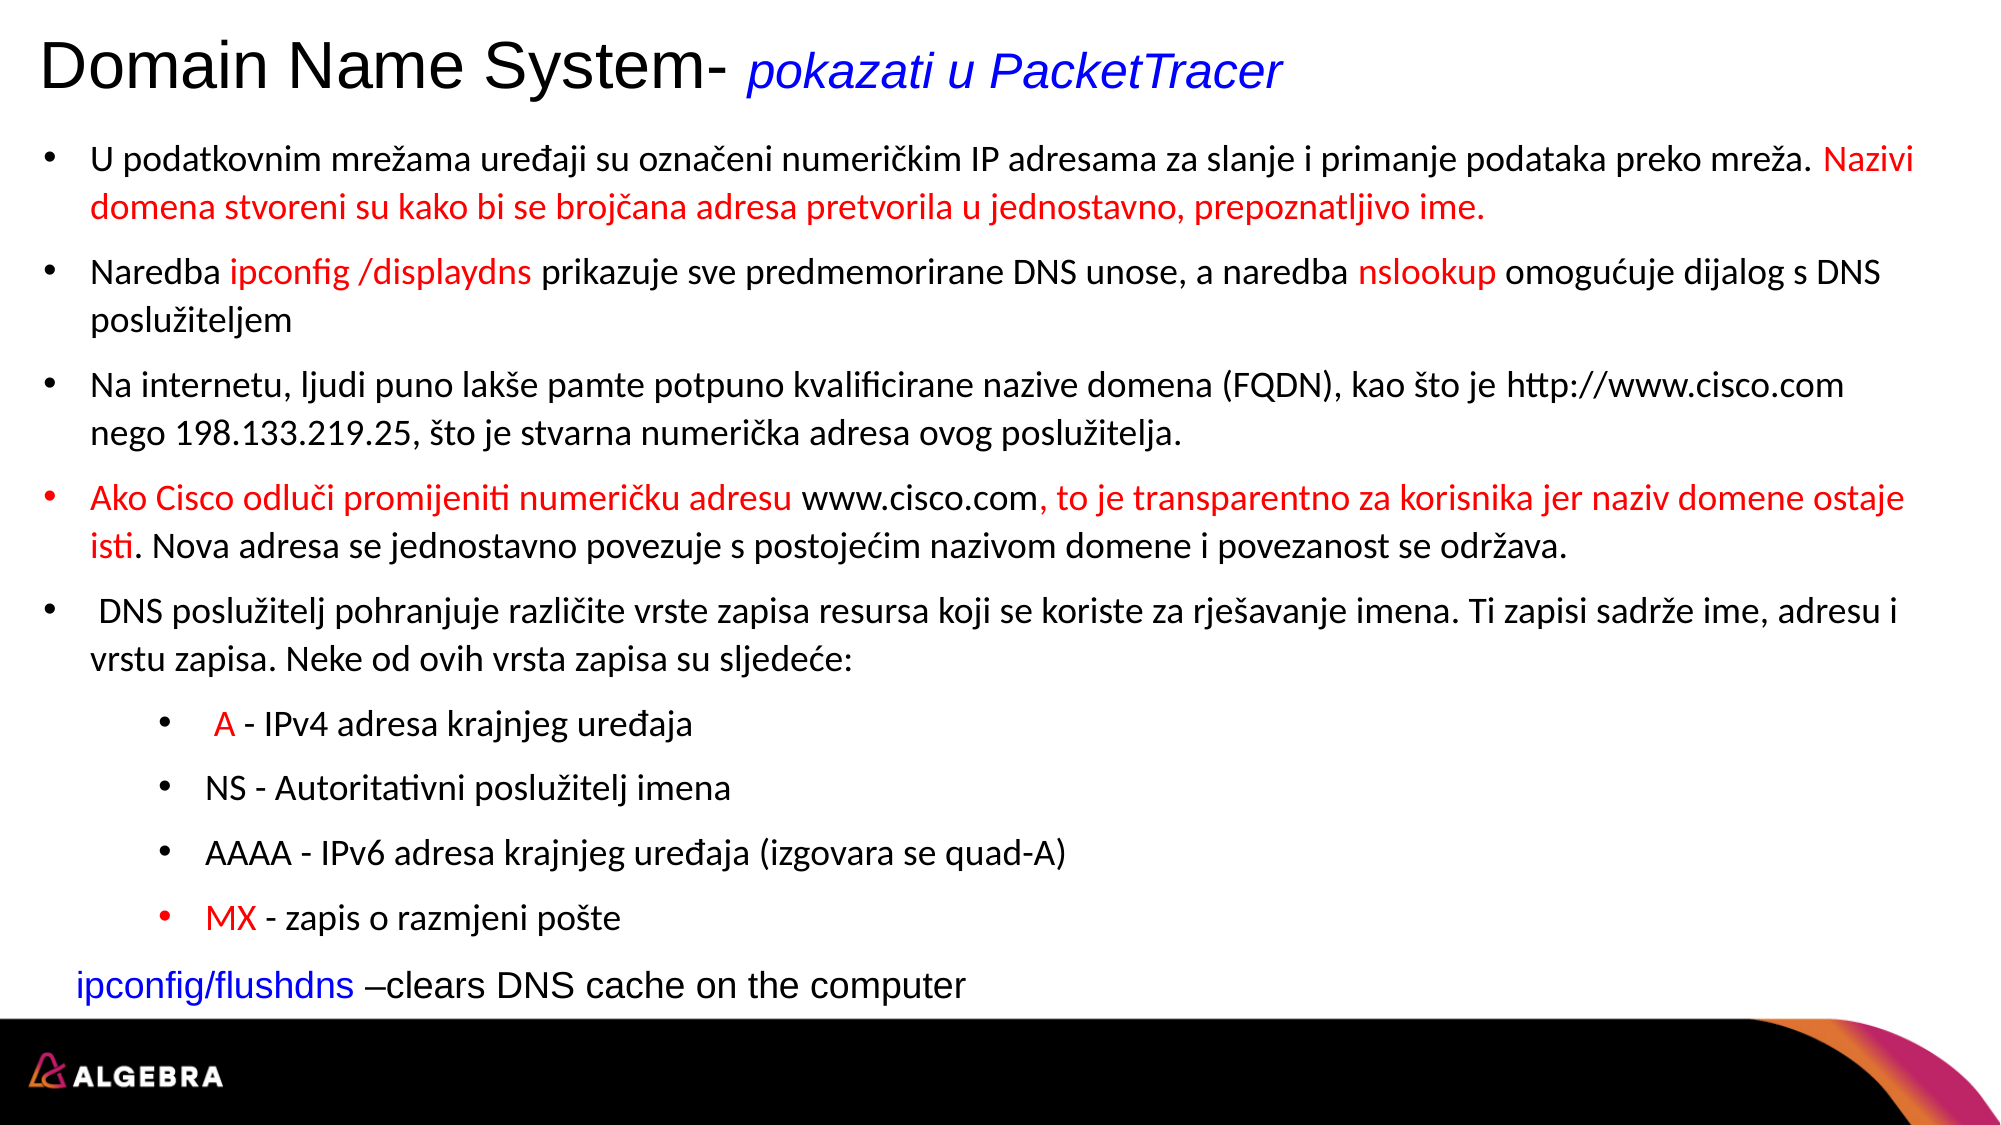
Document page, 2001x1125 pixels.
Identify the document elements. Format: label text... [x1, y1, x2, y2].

text_box U podatkovnim mrežama uređaji su označeni numeričkim IP adresama za slanje i primanje podataka preko mreža. Nazivi domena stvoreni su kako bi se brojčana adresa pretvorila u jednostavno, prepoznatljivo ime. Naredba ipconfig /displaydns prikazuje sve predmemorirane DNS unose, a naredba nslookup omogućuje dijalog s DNS poslužiteljem Na internetu, ljudi puno lakše pamte potpuno kvalificirane nazive domena (FQDN), kao što je http://www.cisco.com nego 198.133.219.25, što je stvarna numerička adresa ovog poslužitelja. Ako Cisco odluči promijeniti numeričku adresu www.cisco.com, to je transparentno za korisnika jer naziv domene ostaje isti. Nova adresa se jednostavno povezuje s postojećim nazivom domene i povezanost se održava. DNS poslužitelj pohranjuje različite vrste zapisa resursa koji se koriste za rješavanje imena. Ti zapisi sadrže ime, adresu i vrstu zapisa. Neke od ovih vrsta zapisa su sljedeće: A - IPv4 adresa krajnjeg uređaja NS - Autoritativni poslužitelj imena AAAA - IPv6 adresa krajnjeg uređaja (izgovara se quad-A) MX - zapis o razmjeni pošte [28, 123, 1938, 946]
text_box ipconfig/flushdns –clears DNS cache on the computer [61, 953, 1062, 1014]
picture [0, 0, 2001, 1125]
title Domain Name System- pokazati u PacketTracer [39, 23, 1990, 200]
